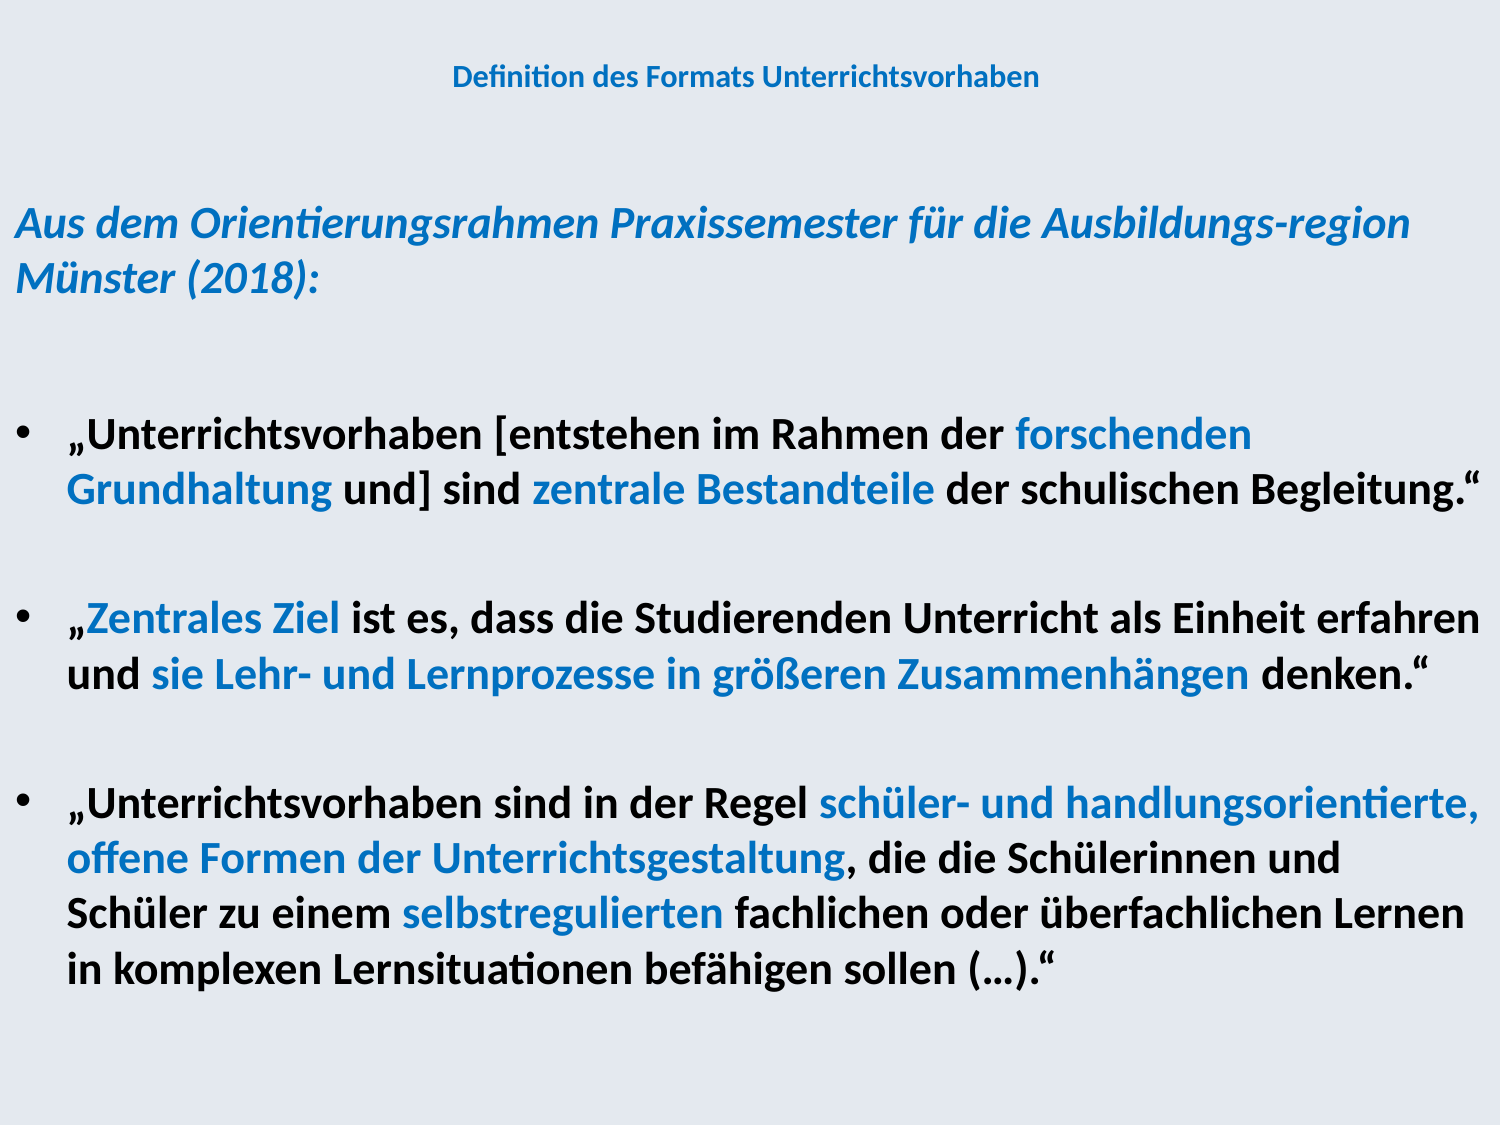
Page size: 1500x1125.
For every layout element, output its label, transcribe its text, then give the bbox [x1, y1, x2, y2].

list Aus dem Orientierungsrahmen Praxissemester für die Ausbildungs-region Münster (2018): „Unterrichtsvorhaben [entstehen im Rahmen der forschenden Grundhaltung und] sind zentrale Bestandteile der schulischen Begleitung.“ „Zentrales Ziel ist es, dass die Studierenden Unterricht als Einheit erfahren und sie Lehr- und Lernprozesse in größeren Zusammenhängen denken.“ „Unterrichtsvorhaben sind in der Regel schüler- und handlungsorientierte, offene Formen der Unterrichtsgestaltung, die die Schülerinnen und Schüler zu einem selbstregulierten fachlichen oder überfachlichen Lernen in komplexen Lernsituationen befähigen sollen (…).“ [0, 184, 1500, 1125]
title Definition des Formats Unterrichtsvorhaben [0, 0, 1500, 149]
